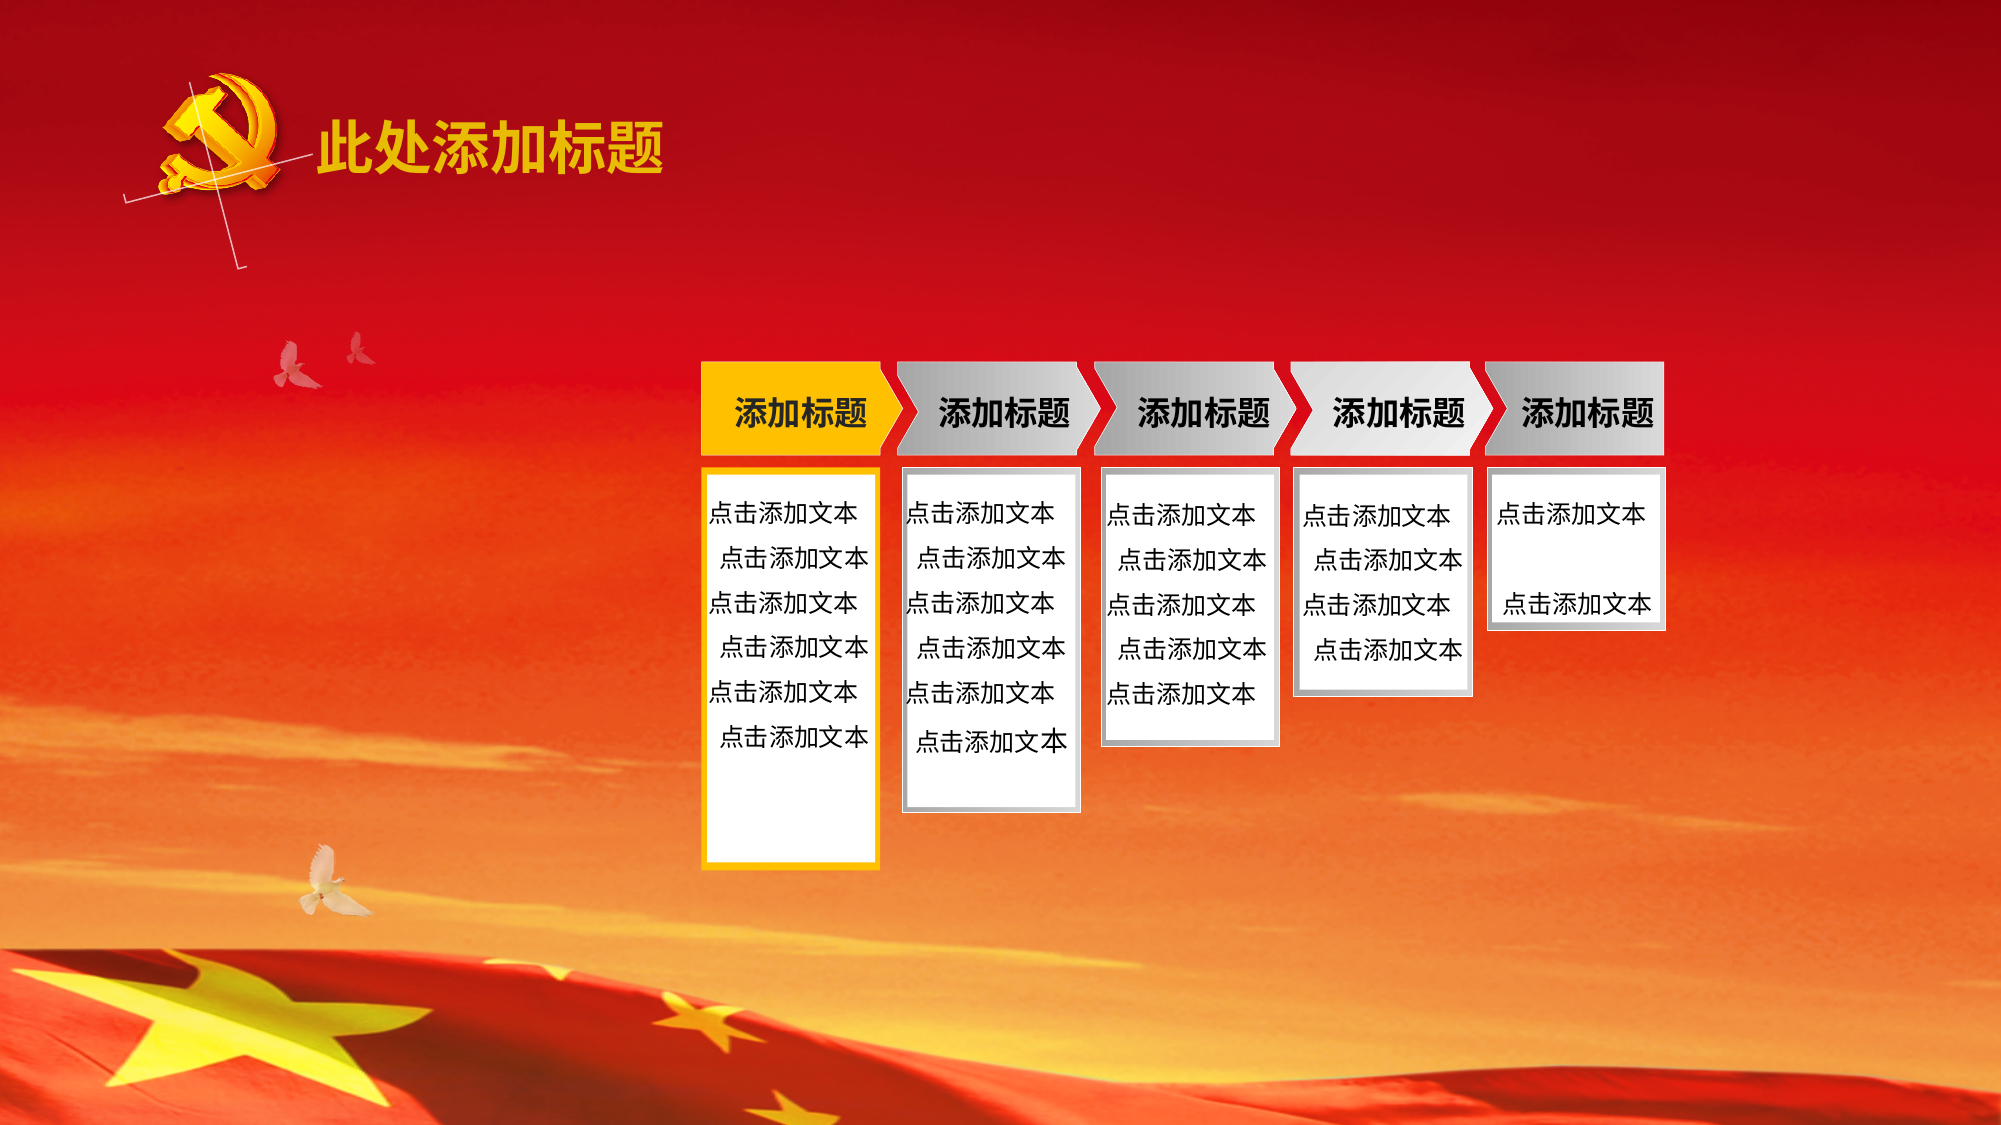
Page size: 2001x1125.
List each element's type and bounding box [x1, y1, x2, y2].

text_box [676, 361, 914, 871]
text_box [1480, 361, 1680, 631]
text_box [1107, 361, 1309, 747]
text_box [1284, 361, 1500, 697]
picture [0, 0, 2001, 1125]
text_box [101, 53, 326, 294]
text_box [914, 361, 1107, 813]
